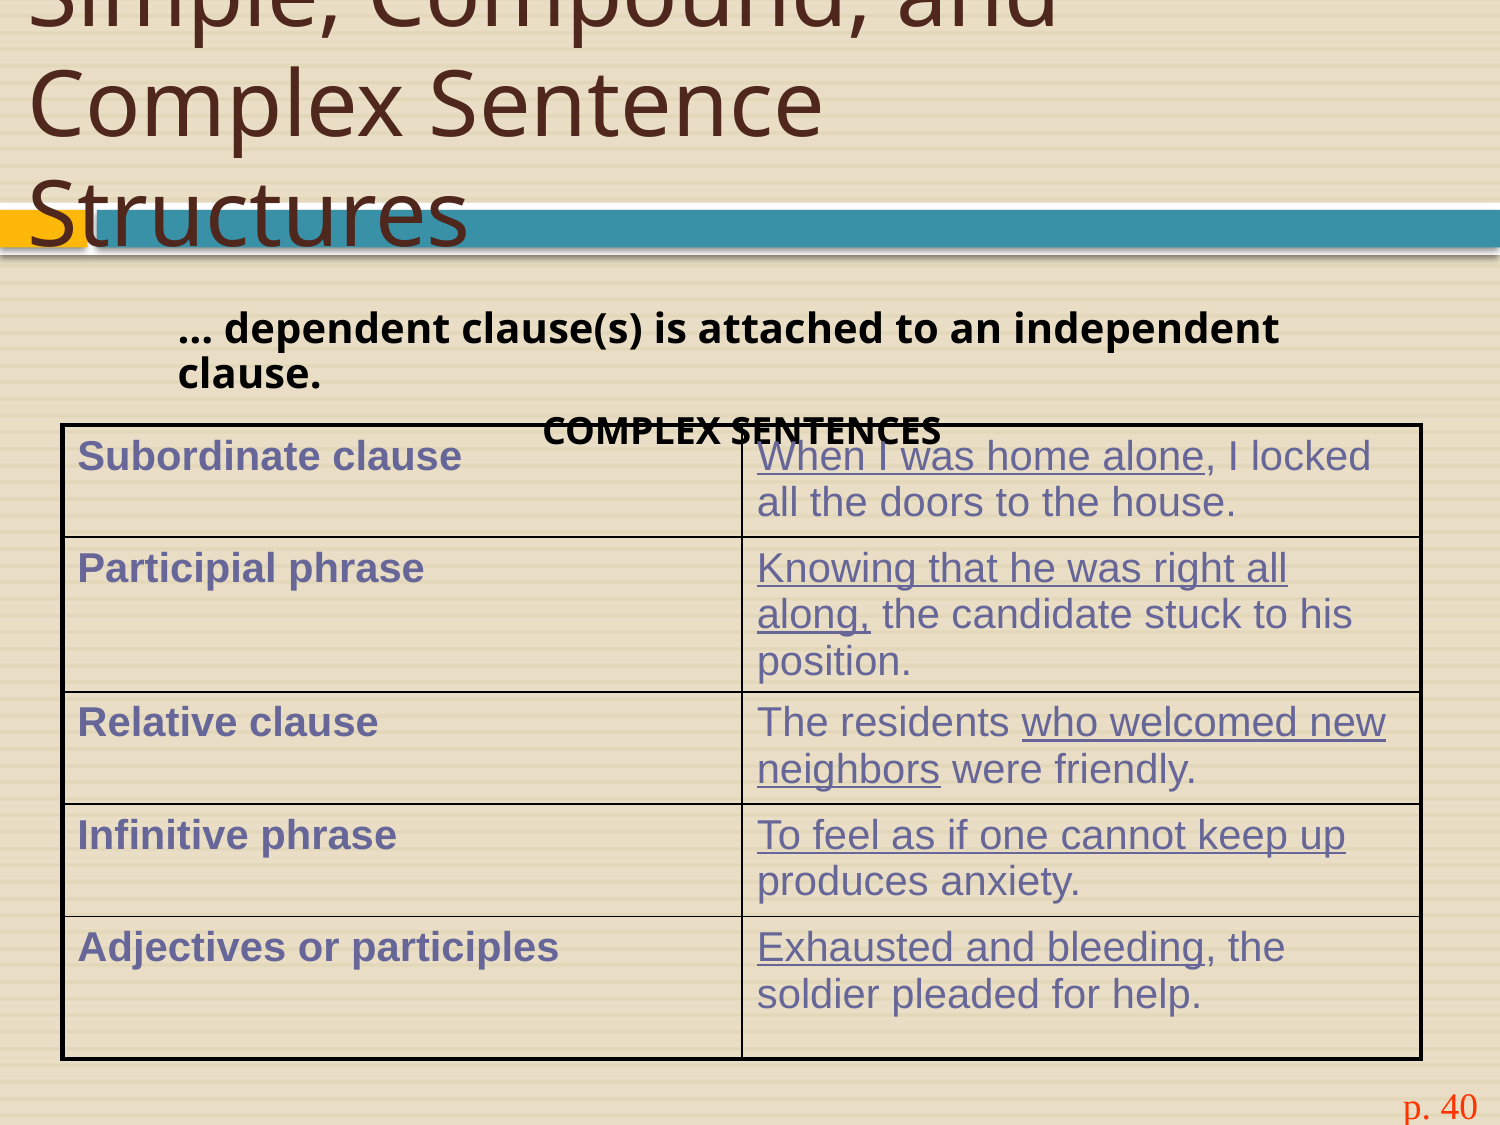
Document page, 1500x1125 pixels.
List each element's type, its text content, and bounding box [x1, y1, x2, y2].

table_cell Adjectives or participles [65, 917, 741, 1057]
table_header Subordinate clause [65, 427, 741, 536]
table_cell Knowing that he was right all along, the candidate stuck to his position. [743, 538, 1419, 691]
table_header When I was home alone, I locked all the doors to the house. [743, 427, 1419, 536]
text_box p. 40 [1388, 1075, 1500, 1125]
table_cell Infinitive phrase [65, 805, 741, 916]
table_cell Exhausted and bleeding, the soldier pleaded for help. [743, 917, 1419, 1057]
title Simple, Compound, and Complex Sentence Structures [12, 24, 1288, 176]
table_cell Relative clause [65, 693, 741, 803]
table_cell To feel as if one cannot keep up produces anxiety. [743, 805, 1419, 916]
table_cell Participial phrase [65, 538, 741, 691]
list … dependent clause(s) is attached to an independent clause. COMPLEX SENTENCES [162, 299, 1323, 423]
table_cell The residents who welcomed new neighbors were friendly. [743, 693, 1419, 803]
